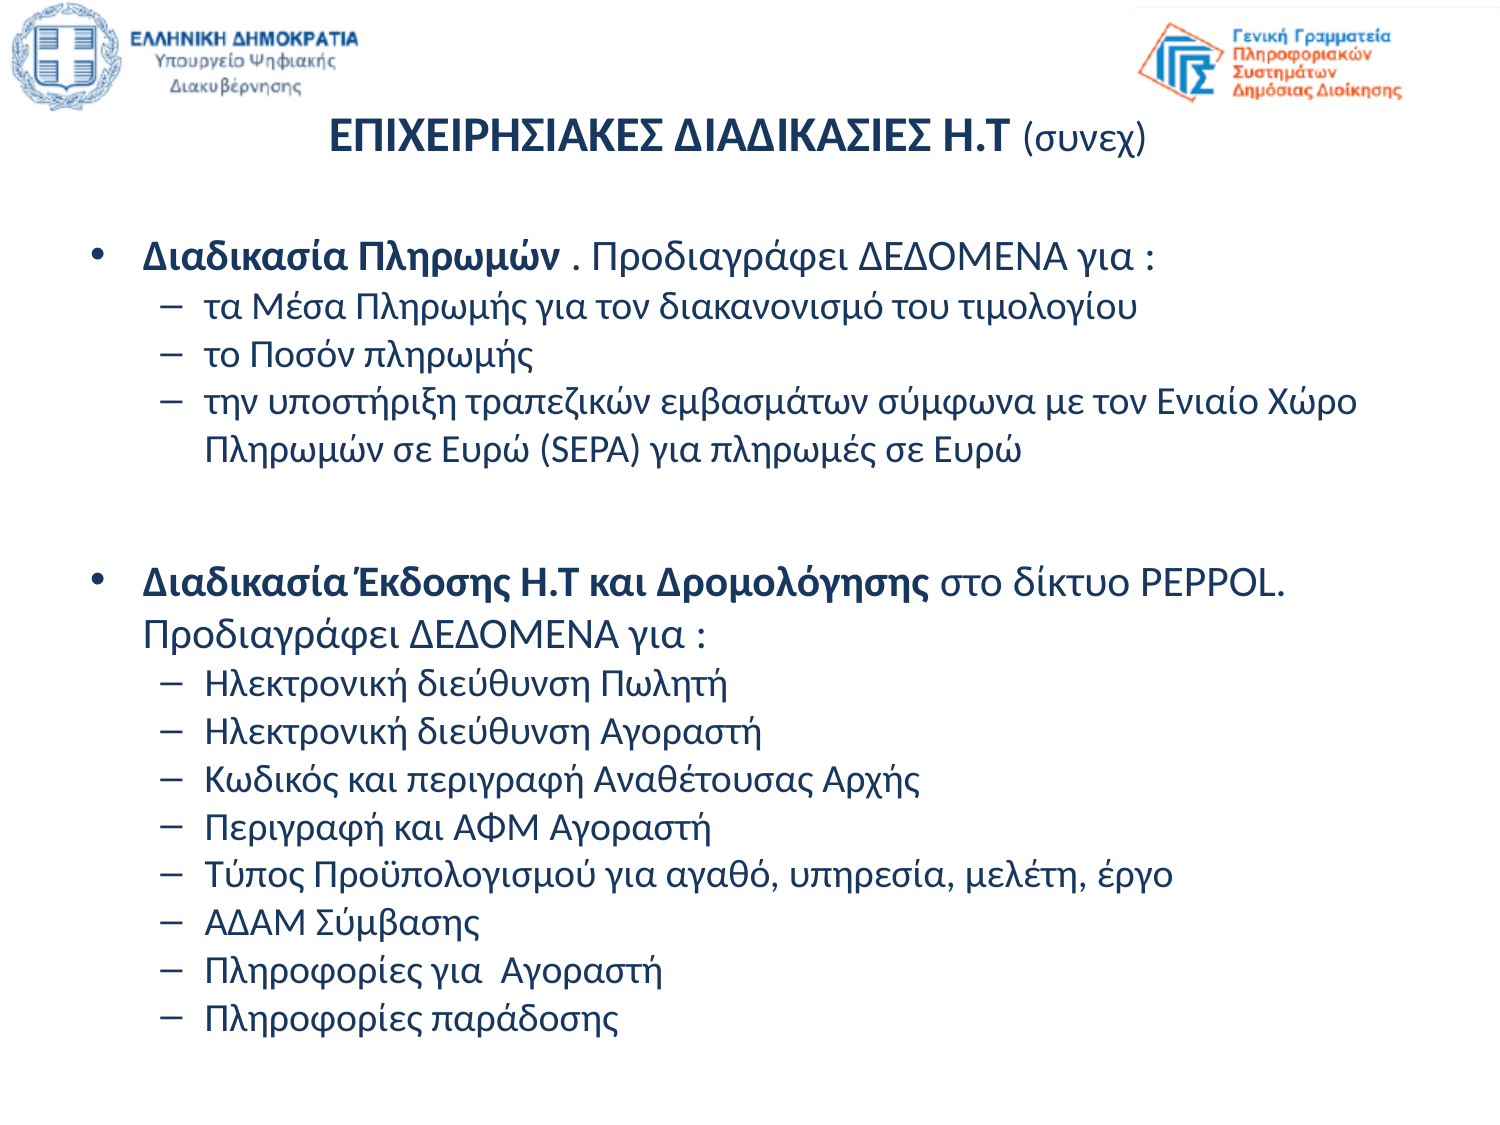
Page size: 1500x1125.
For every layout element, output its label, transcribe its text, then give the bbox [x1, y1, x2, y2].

list Διαδικασία Πληρωμών . Προδιαγράφει ΔΕΔΟΜΕΝΑ για : τα Μέσα Πληρωμής για τον διακανονισμό του τιμολογίου το Ποσόν πληρωμής την υποστήριξη τραπεζικών εμβασμάτων σύμφωνα με τον Ενιαίο Χώρο Πληρωμών σε Ευρώ (SEPA) για πληρωμές σε Ευρώ Διαδικασία Έκδοσης Η.Τ και Δρομολόγησης στο δίκτυο PEPPOL. Προδιαγράφει ΔΕΔΟΜΕΝΑ για : Ηλεκτρονική διεύθυνση Πωλητή Ηλεκτρονική διεύθυνση Αγοραστή Κωδικός και περιγραφή Αναθέτουσας Αρχής Περιγραφή και ΑΦΜ Αγοραστή Τύπος Προϋπολογισμού για αγαθό, υπηρεσία, μελέτη, έργο ΑΔΑΜ Σύμβασης Πληροφορίες για Αγοραστή Πληροφορίες παράδοσης [75, 219, 1425, 1047]
title ΕΠΙΧΕΙΡΗΣΙΑΚΕΣ ΔΙΑΔΙΚΑΣΙΕΣ Η.Τ (συνεχ) [183, 90, 1294, 173]
